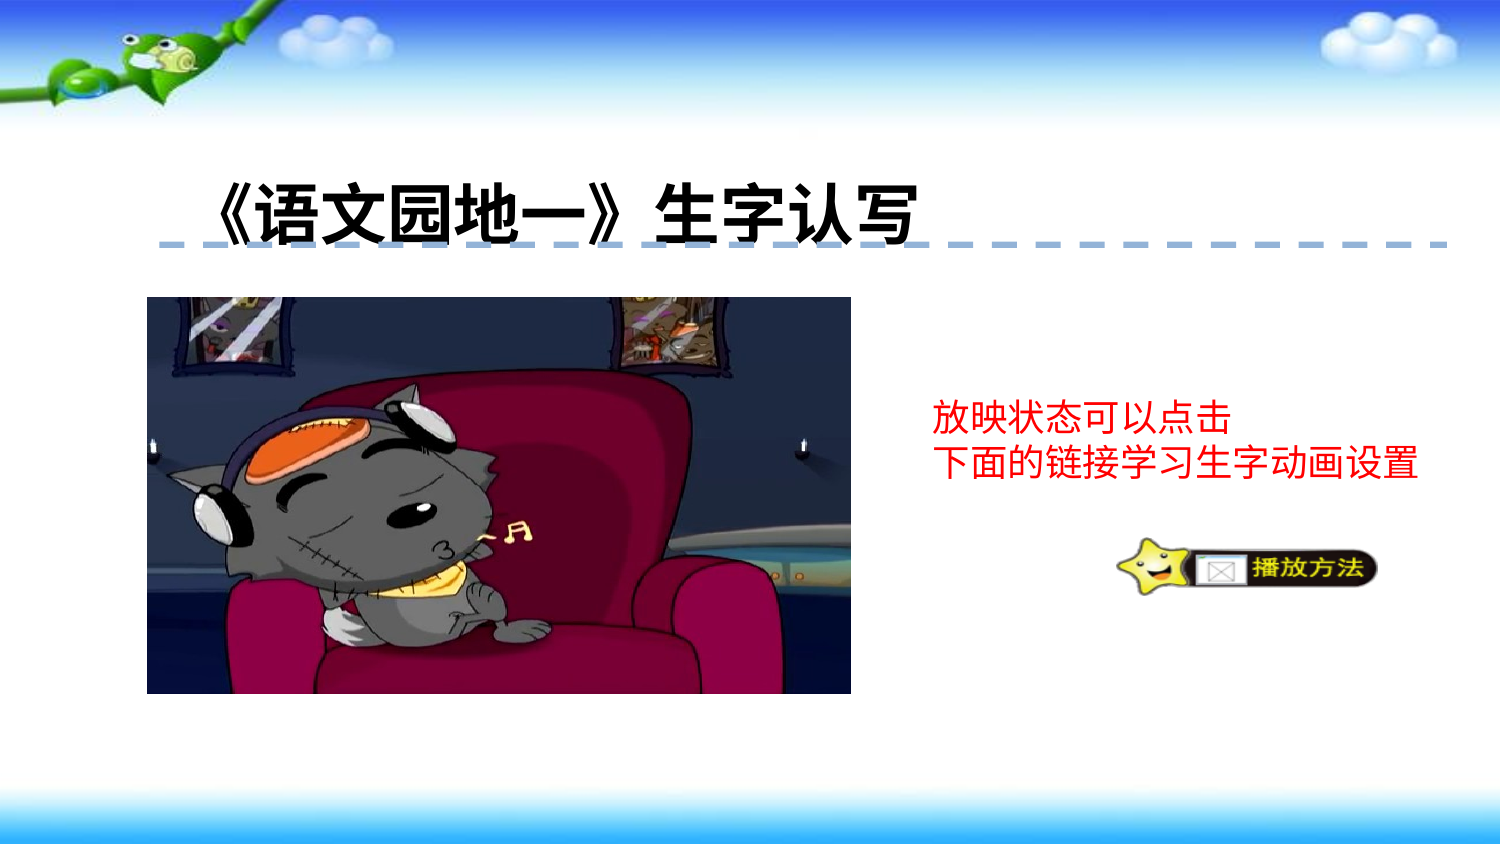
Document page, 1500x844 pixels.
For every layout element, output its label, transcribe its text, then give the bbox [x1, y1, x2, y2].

text_box 《语文园地一》生字认写 [64, 165, 1400, 260]
text_box 放映状态可以点击 下面的链接学习生字动画设置 [918, 386, 1436, 492]
picture [0, 0, 1500, 844]
